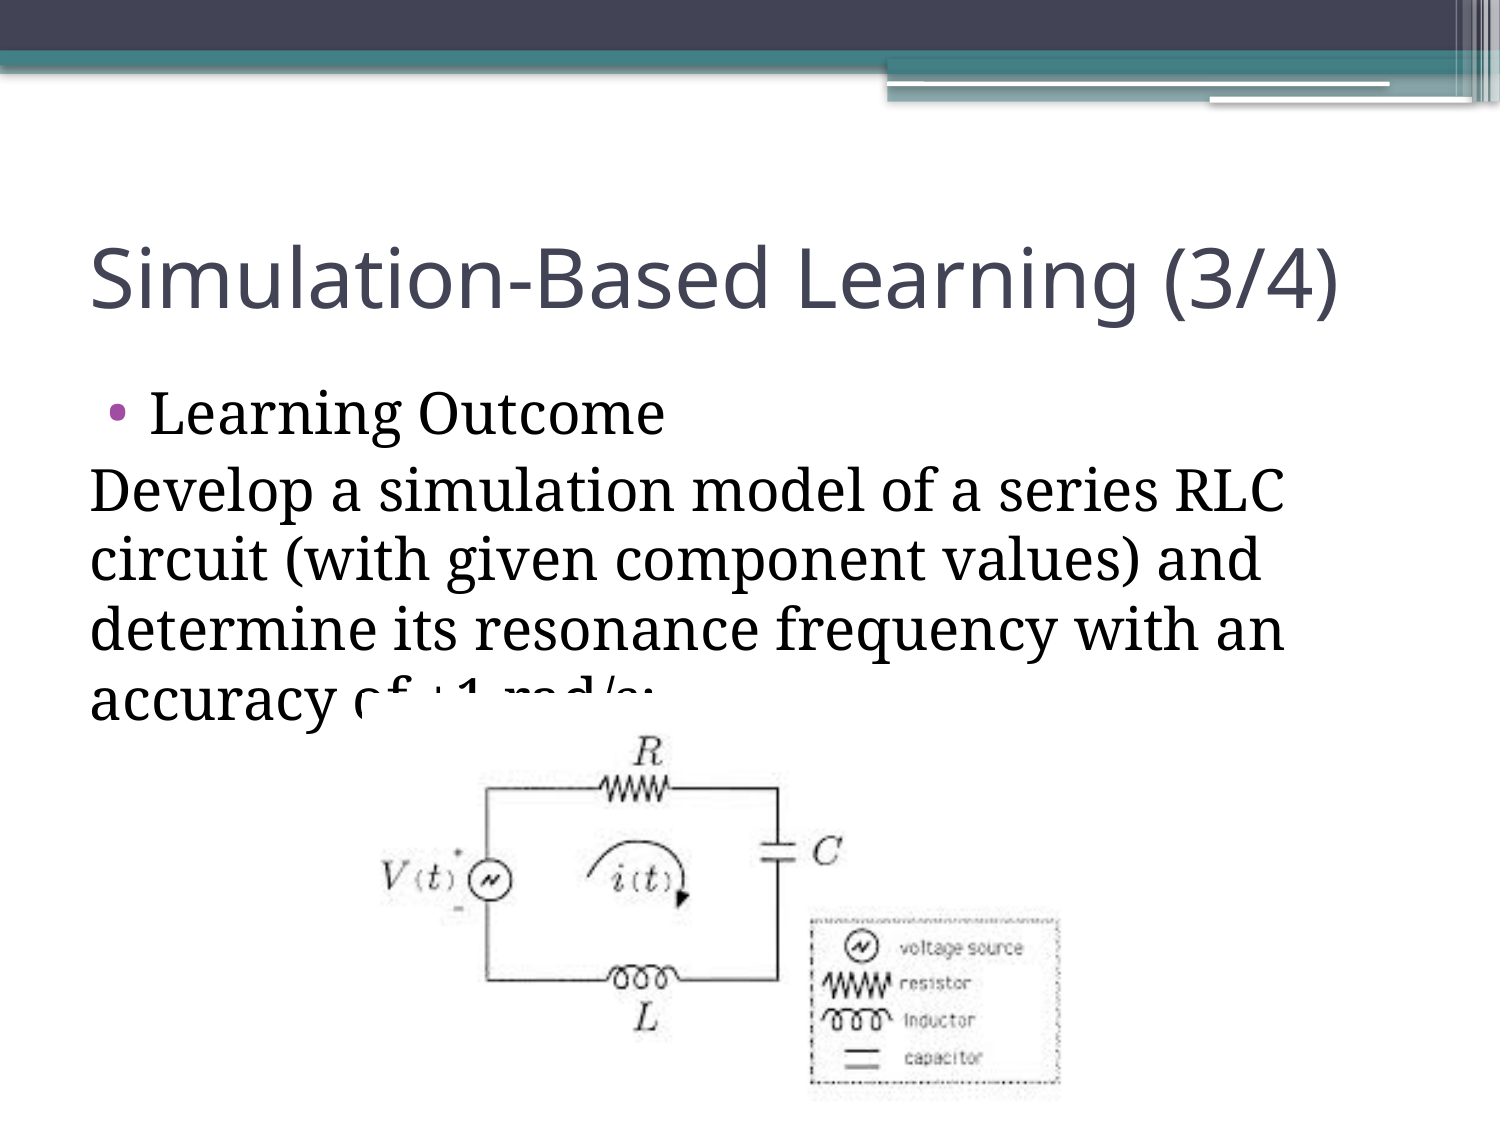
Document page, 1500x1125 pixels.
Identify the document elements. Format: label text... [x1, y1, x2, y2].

list Learning Outcome Develop a simulation model of a series RLC circuit (with given component values) and determine its resonance frequency with an accuracy of ±1 rad/s; [75, 368, 1425, 1079]
picture [362, 693, 1088, 1104]
title Simulation-Based Learning (3/4) [75, 187, 1425, 363]
